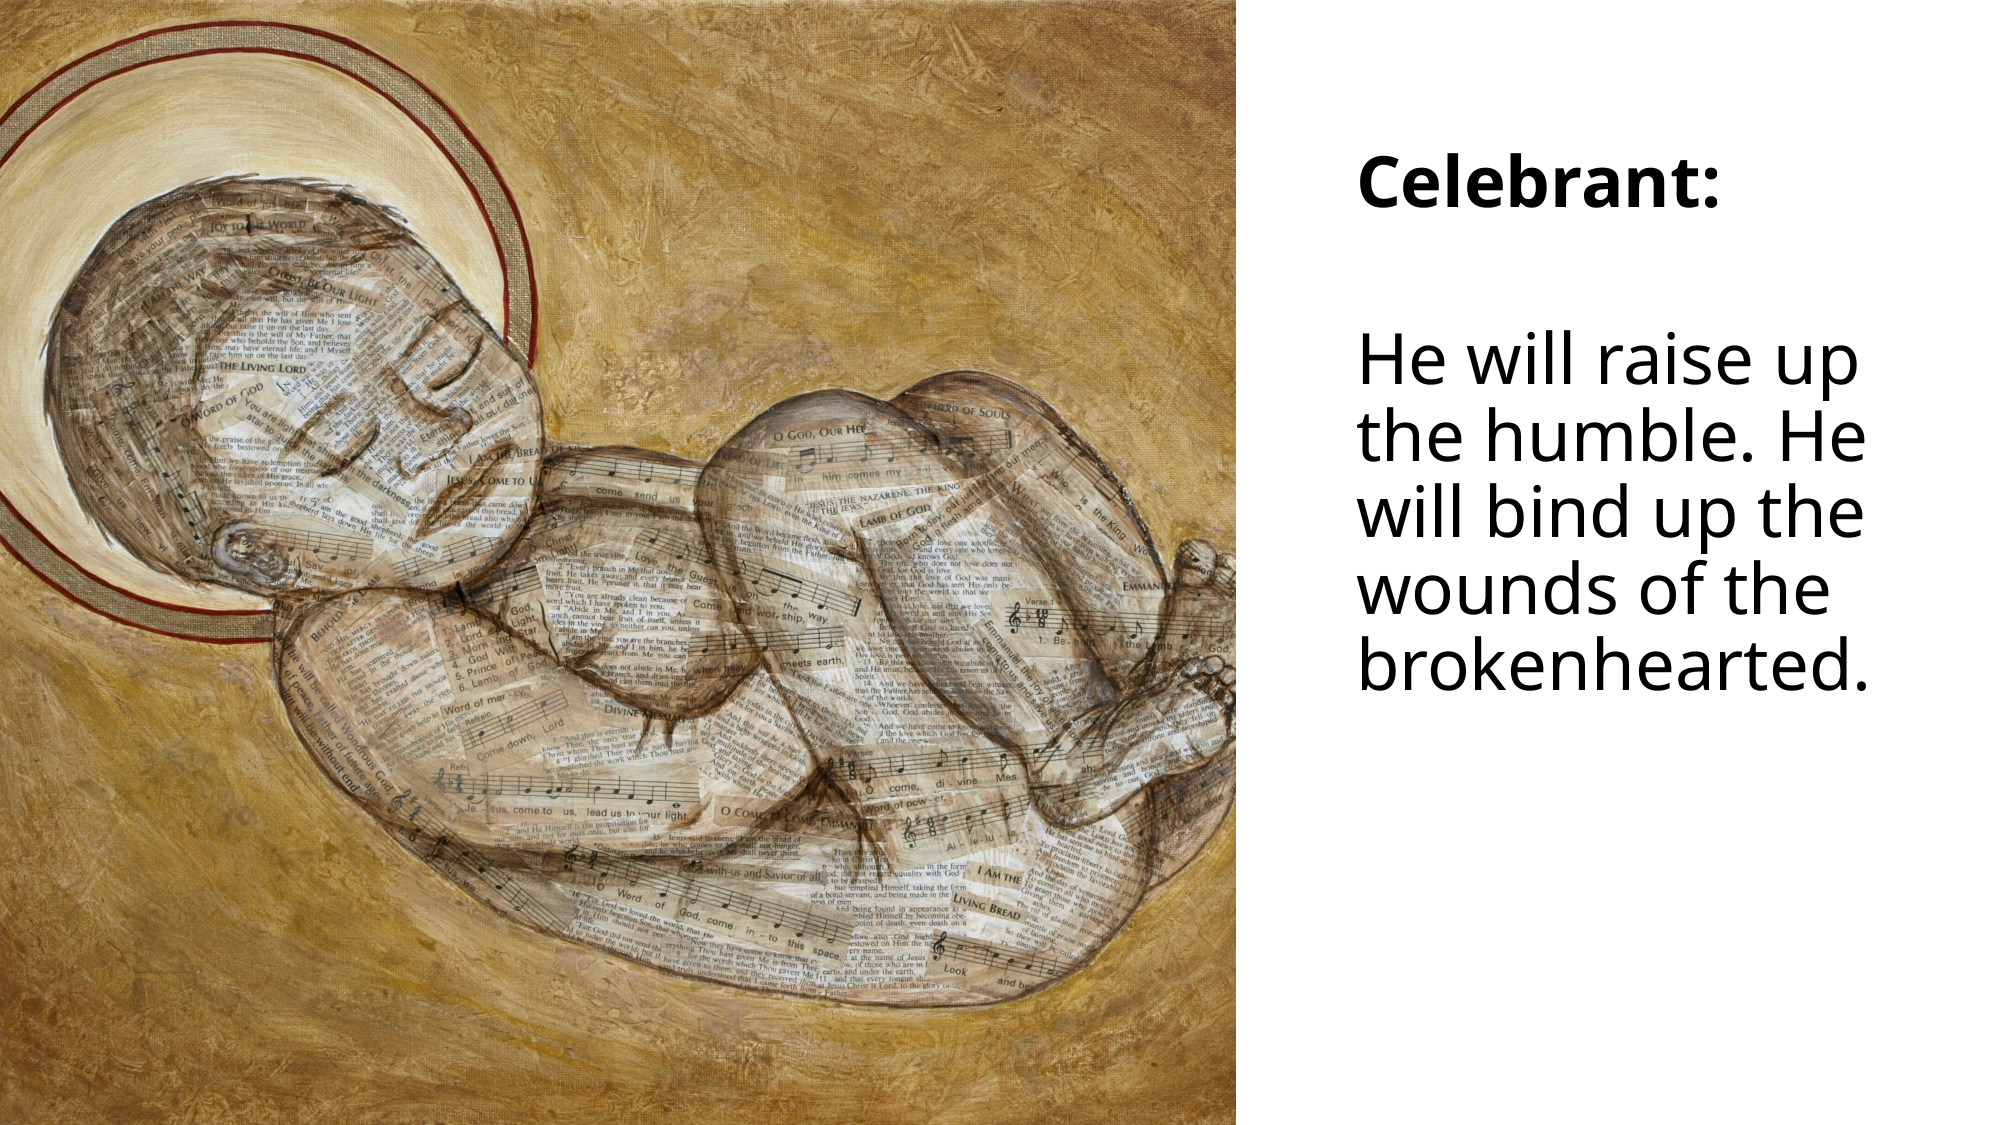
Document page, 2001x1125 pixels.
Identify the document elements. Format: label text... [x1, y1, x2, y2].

text_box Celebrant: He will raise up the humble. He will bind up the wounds of the brokenhearted. [1341, 104, 1895, 714]
picture [0, 0, 1236, 1125]
